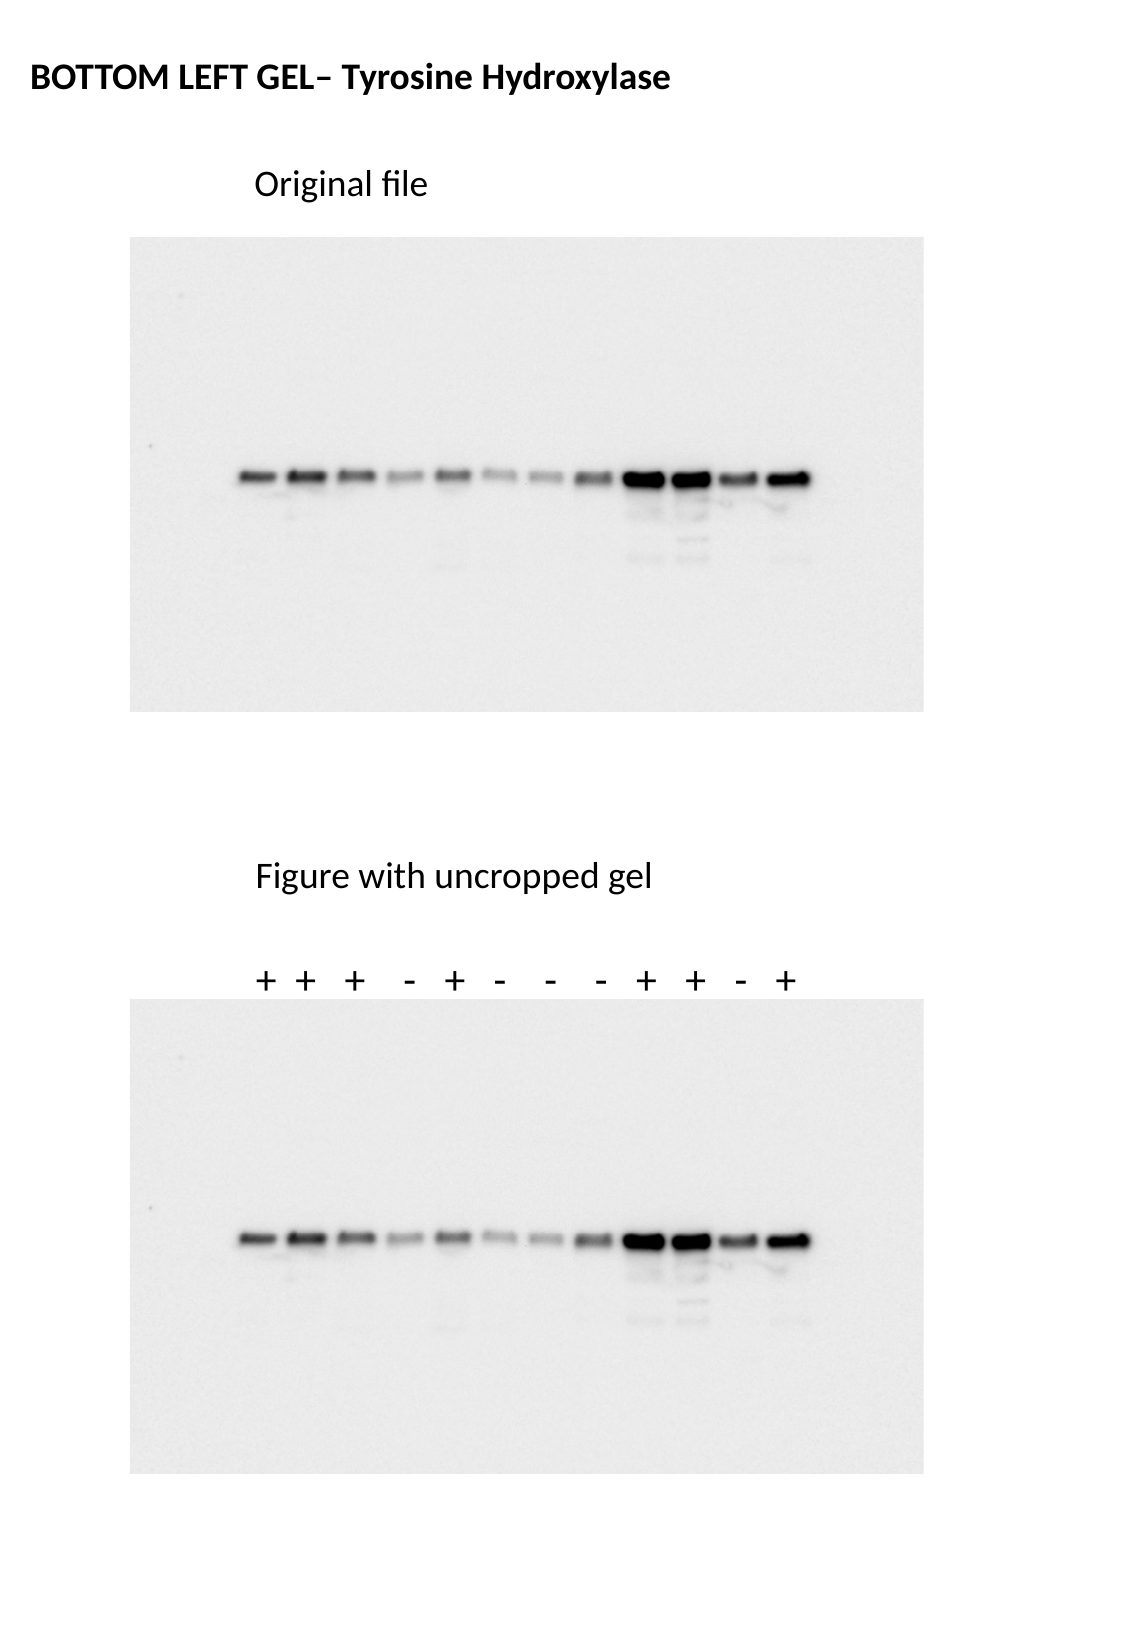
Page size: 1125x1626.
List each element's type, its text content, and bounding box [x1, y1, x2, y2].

text_box + + + - + - - - + + - + [241, 945, 813, 999]
text_box Figure with uncropped gel [240, 843, 669, 904]
picture [129, 999, 924, 1474]
text_box BOTTOM LEFT GEL– Tyrosine Hydroxylase [15, 44, 687, 105]
text_box Original file [239, 151, 444, 212]
picture [129, 237, 924, 712]
